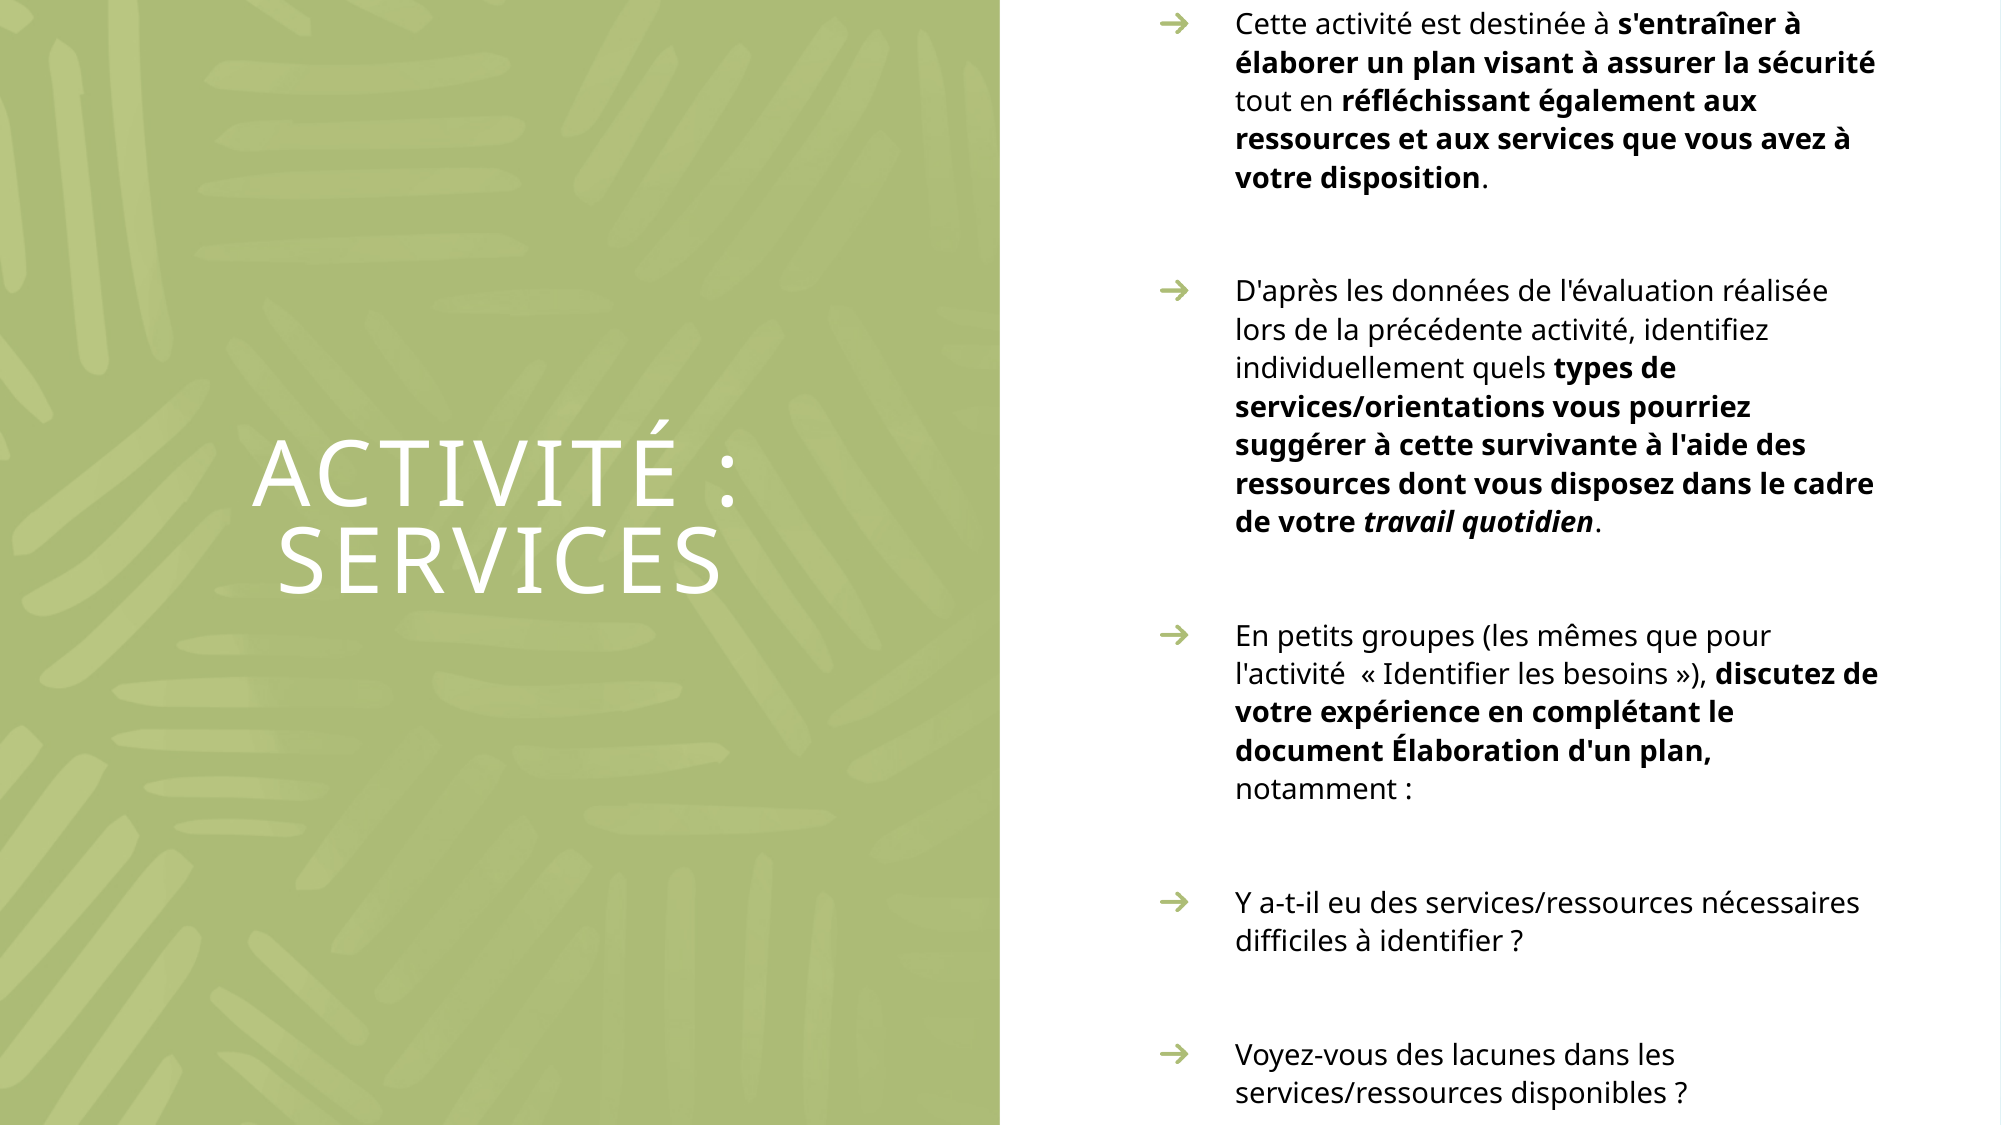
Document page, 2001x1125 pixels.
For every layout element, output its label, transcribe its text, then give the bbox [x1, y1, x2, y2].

title Activité : Services [108, 396, 892, 651]
list Cette activité est destinée à s'entraîner à élaborer un plan visant à assurer la sécurité tout en réfléchissant également aux ressources et aux services que vous avez à votre disposition. D'après les données de l'évaluation réalisée lors de la précédente activité, identifiez individuellement quels types de services/orientations vous pourriez suggérer à cette survivante à l'aide des ressources dont vous disposez dans le cadre de votre travail quotidien. En petits groupes (les mêmes que pour l'activité « Identifier les besoins »), discutez de votre expérience en complétant le document Élaboration d'un plan, notamment : Y a-t-il eu des services/ressources nécessaires difficiles à identifier ? Voyez-vous des lacunes dans les services/ressources disponibles ? [1152, 140, 1888, 971]
picture [0, 0, 2001, 1125]
